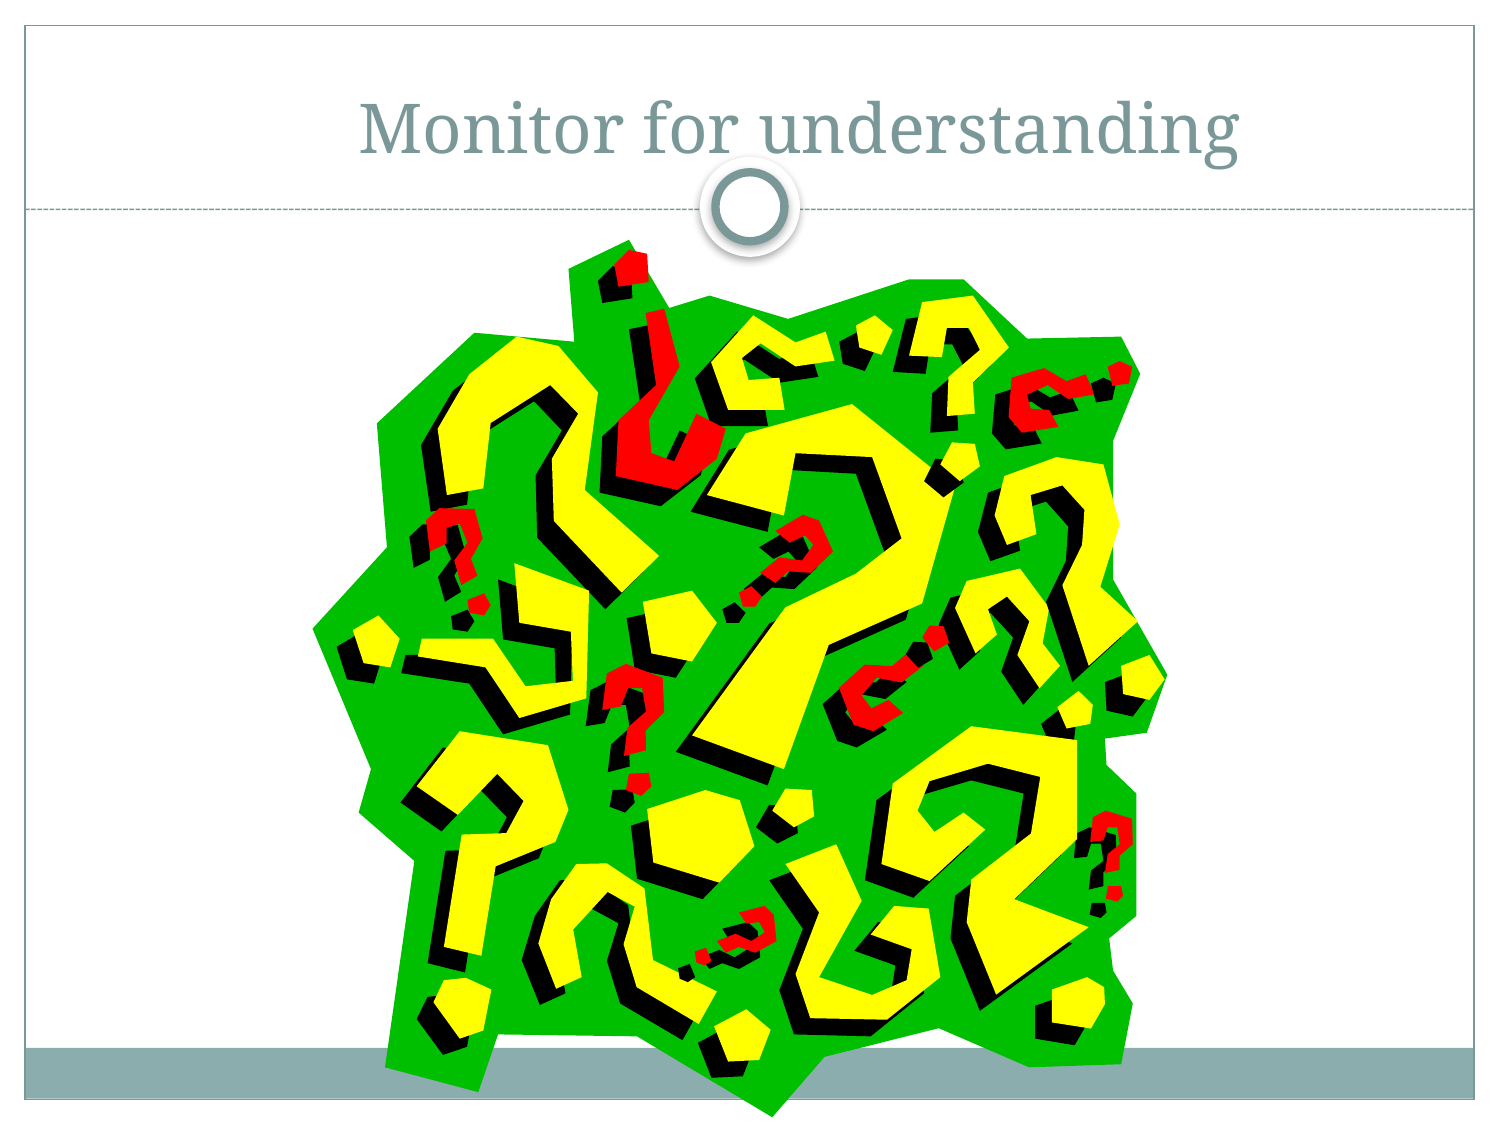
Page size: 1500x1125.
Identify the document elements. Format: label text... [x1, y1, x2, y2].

title Monitor for understanding [162, 75, 1438, 175]
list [312, 234, 1176, 1125]
